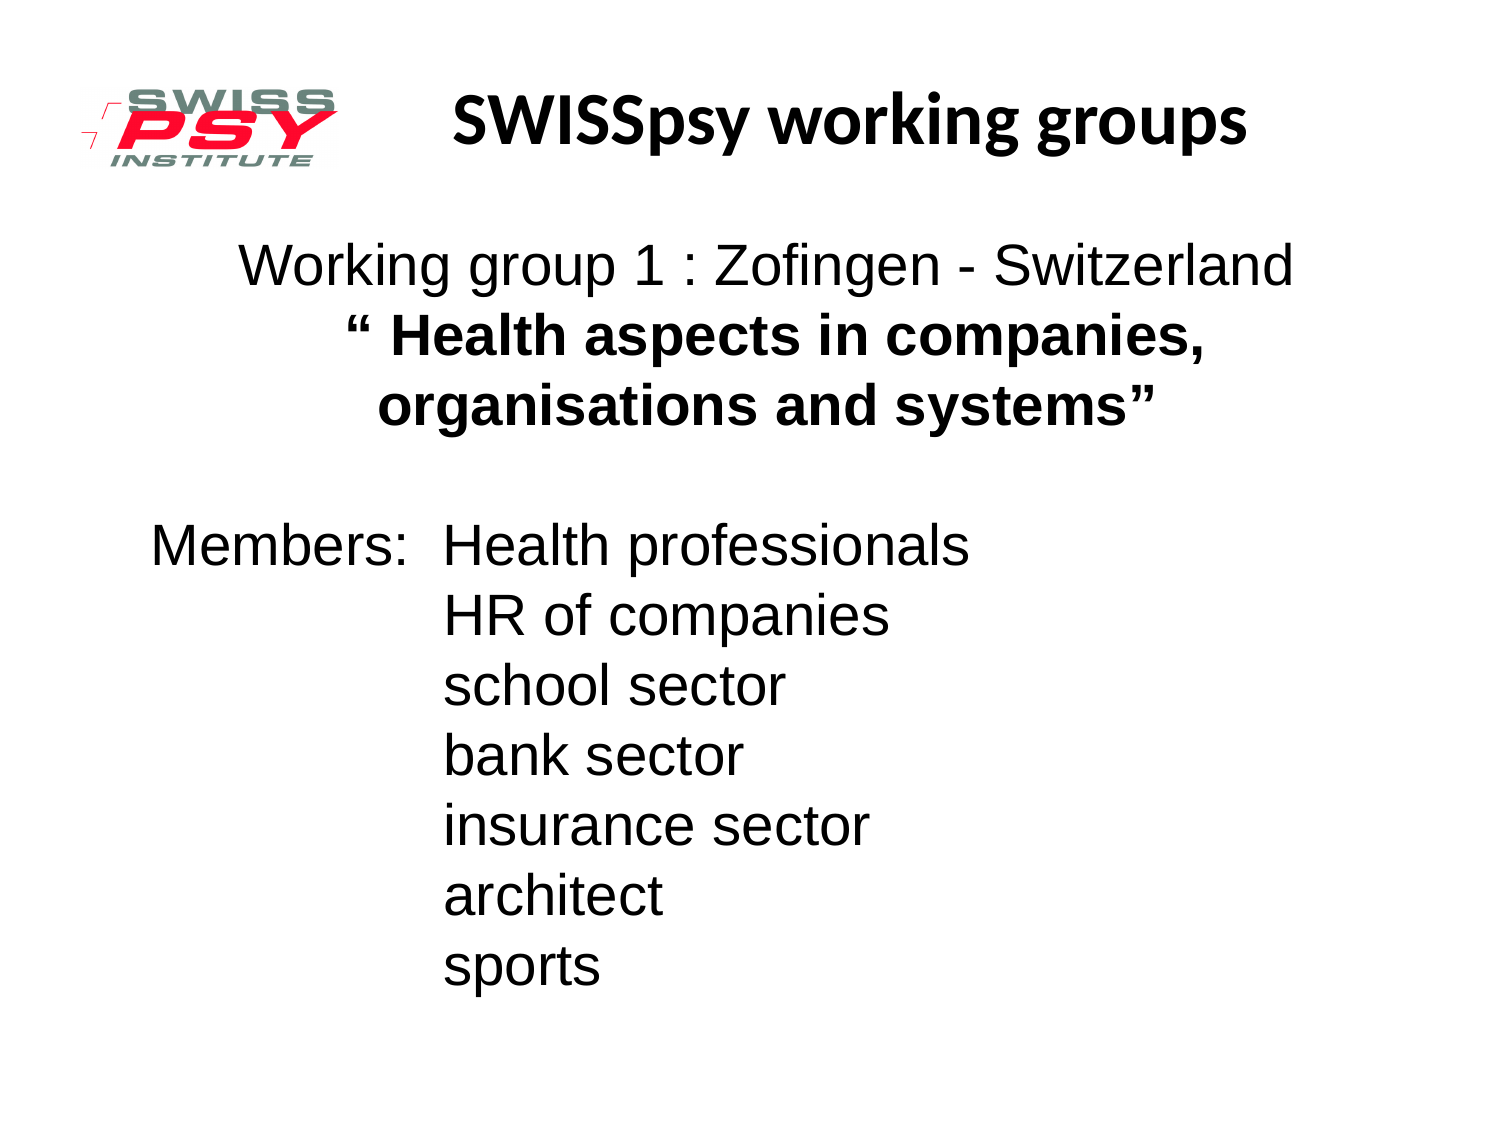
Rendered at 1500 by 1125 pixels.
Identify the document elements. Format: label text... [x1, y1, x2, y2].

text_box SWISSpsy working groups [437, 62, 1400, 167]
text_box Working group 1 : Zofingen - Switzerland “ Health aspects in companies, organisations and systems” Members: Health professionals HR of companies school sector bank sector insurance sector architect sports [135, 219, 1400, 1005]
picture [80, 87, 339, 169]
